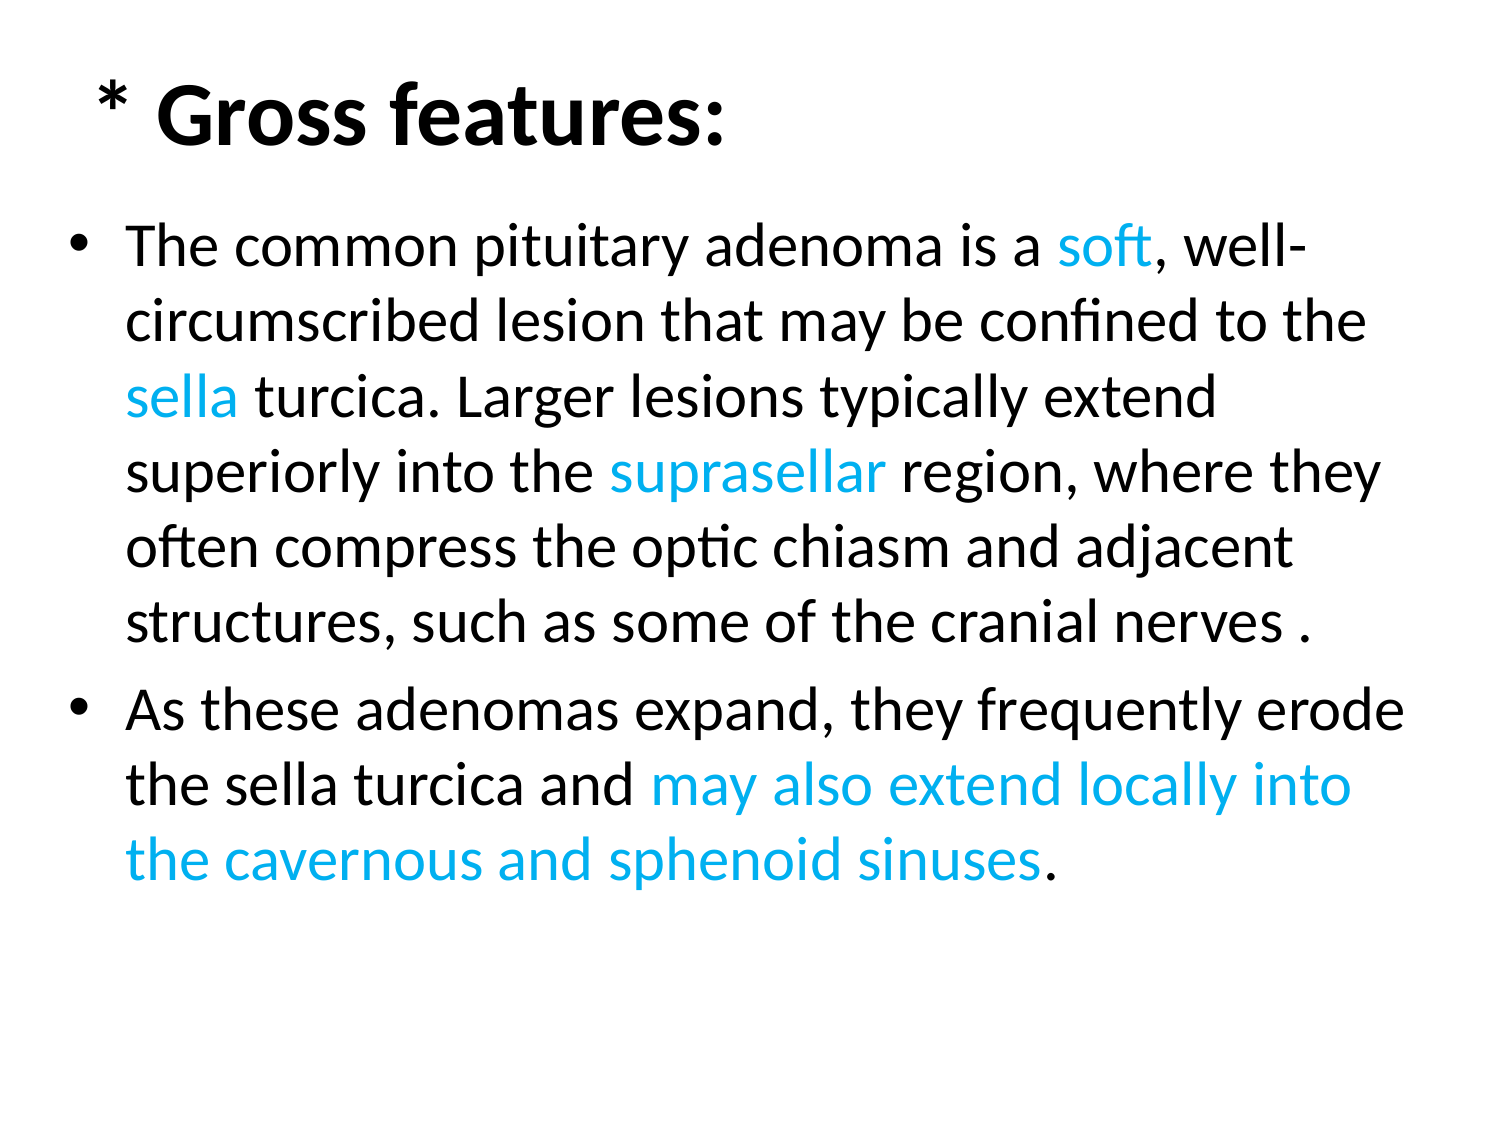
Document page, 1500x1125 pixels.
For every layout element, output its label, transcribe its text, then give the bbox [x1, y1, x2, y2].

title * Gross features: [75, 45, 1425, 173]
list The common pituitary adenoma is a soft, well-circumscribed lesion that may be confined to the sella turcica. Larger lesions typically extend superiorly into the suprasellar region, where they often compress the optic chiasm and adjacent structures, such as some of the cranial nerves . As these adenomas expand, they frequently erode the sella turcica and may also extend locally into the cavernous and sphenoid sinuses. [53, 196, 1425, 1005]
